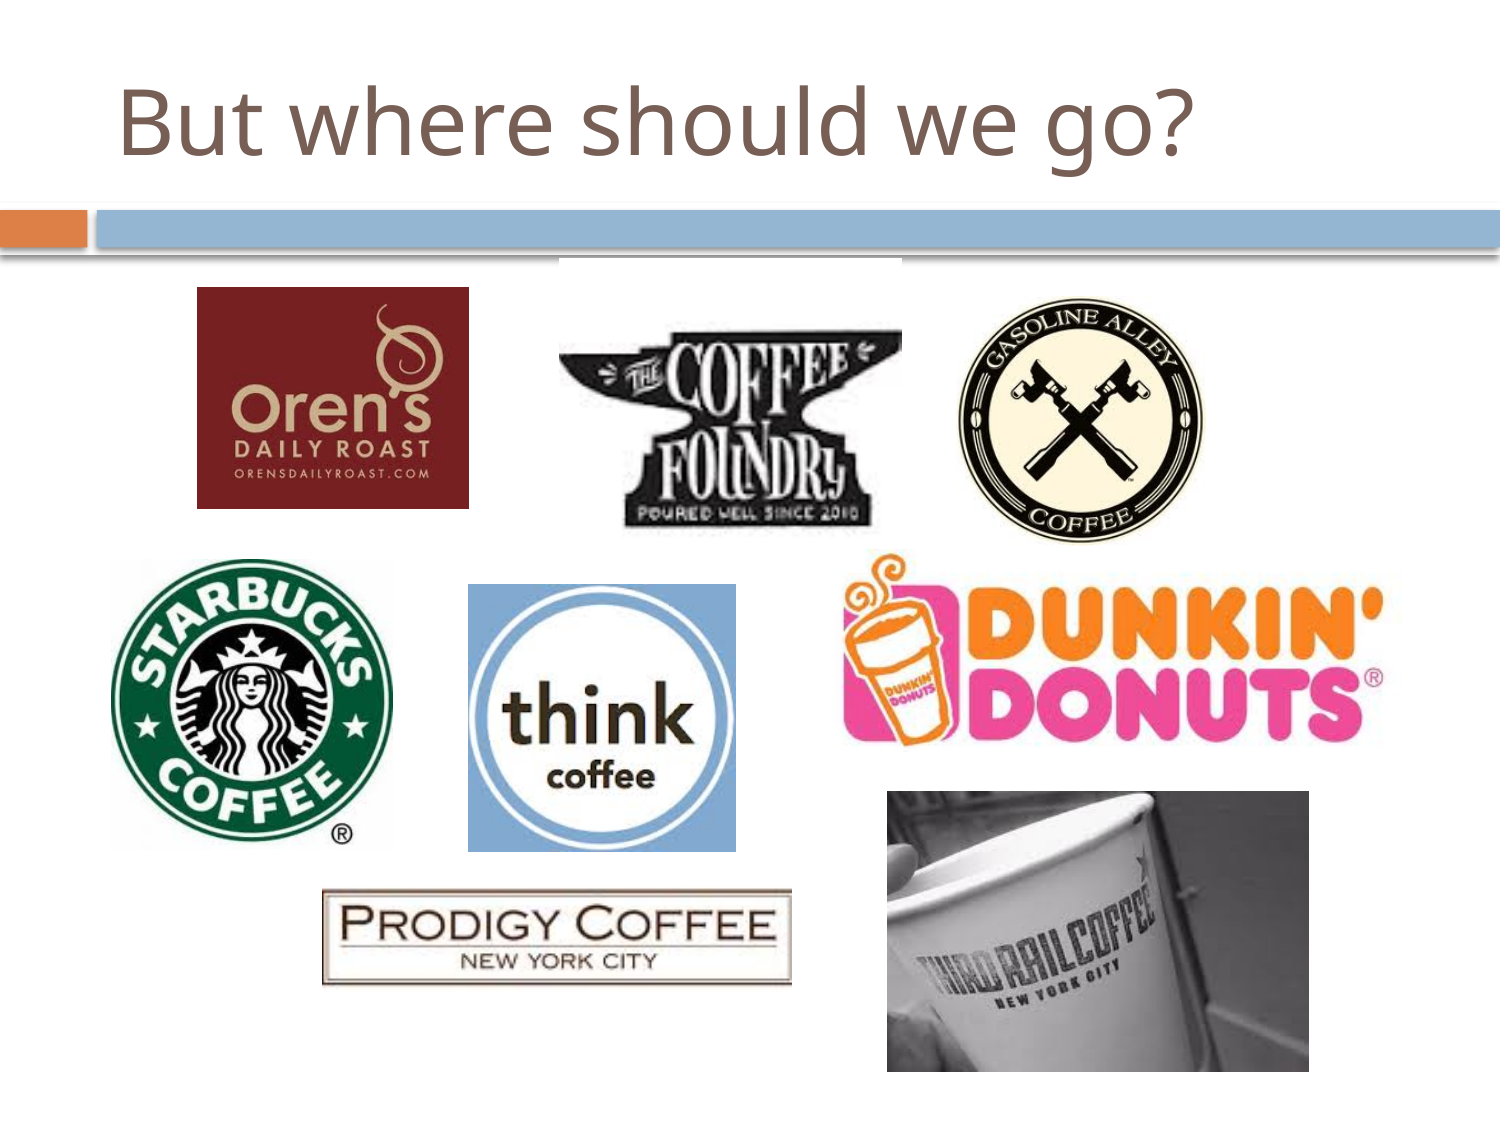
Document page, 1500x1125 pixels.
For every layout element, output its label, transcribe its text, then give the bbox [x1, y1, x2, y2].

picture [111, 258, 1404, 1125]
picture [197, 287, 469, 509]
picture [956, 296, 1206, 546]
picture [887, 791, 1309, 1073]
title But where should we go? [100, 37, 1438, 200]
